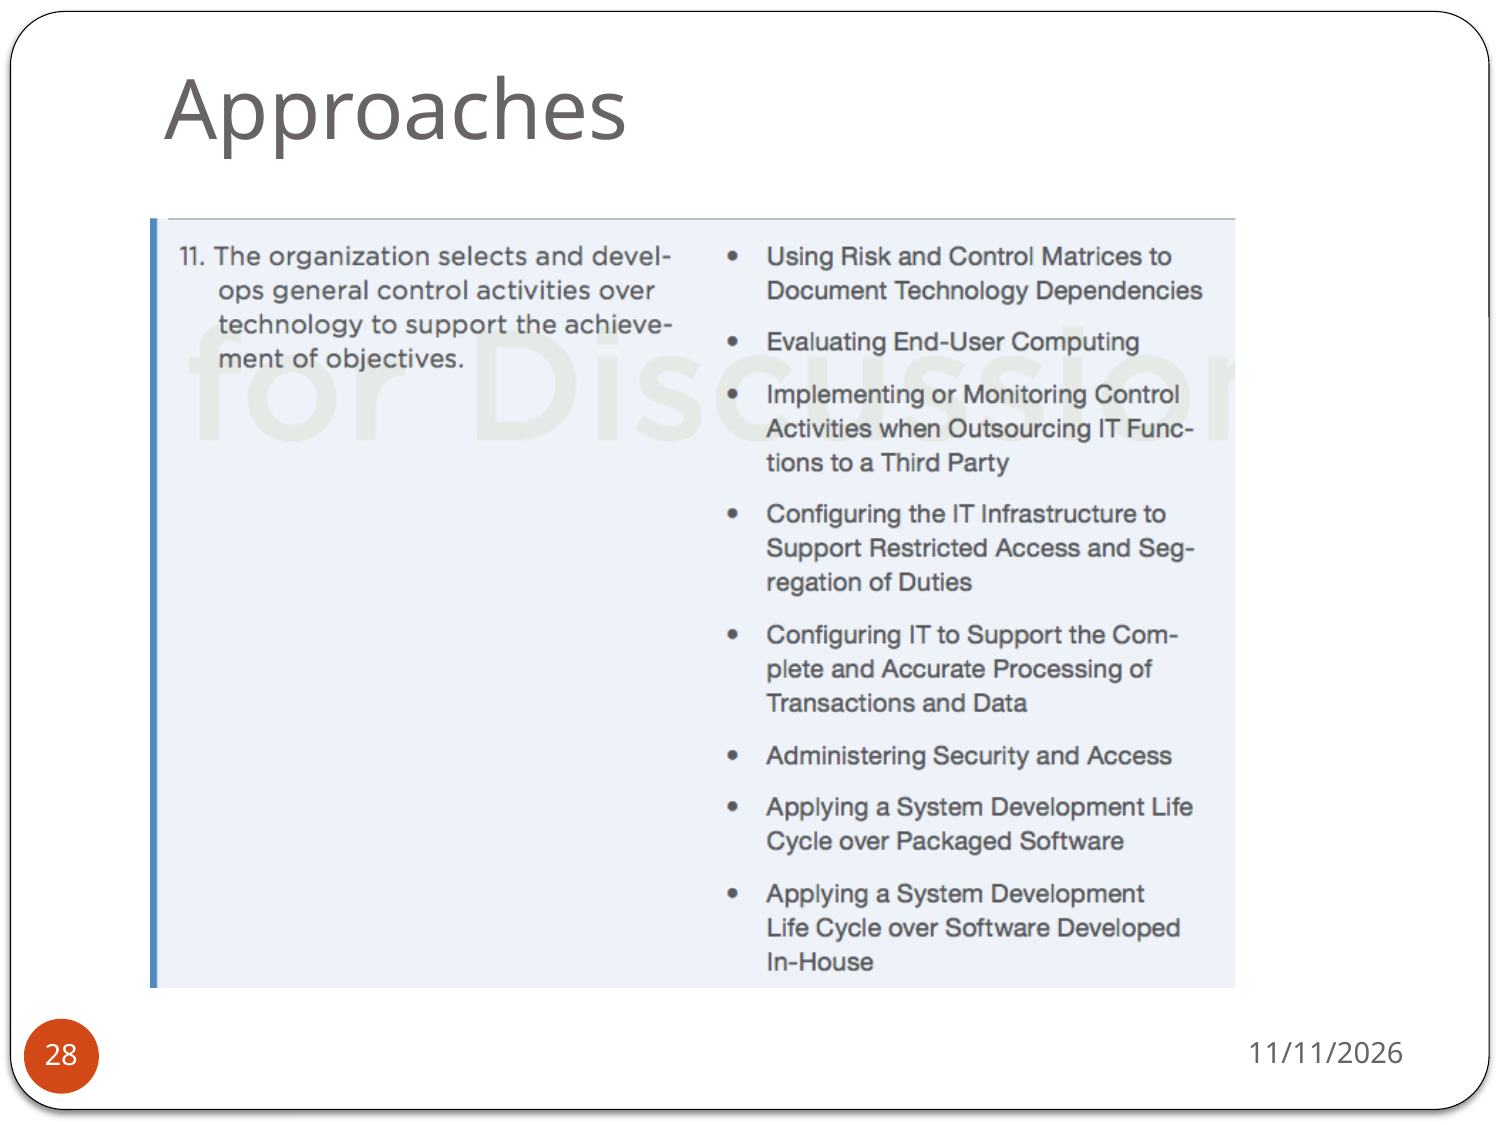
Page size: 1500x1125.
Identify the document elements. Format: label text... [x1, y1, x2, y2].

picture [150, 217, 1237, 988]
slide_number 28 [23, 1018, 99, 1094]
title Approaches [150, 45, 1425, 171]
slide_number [1012, 1015, 1419, 1094]
